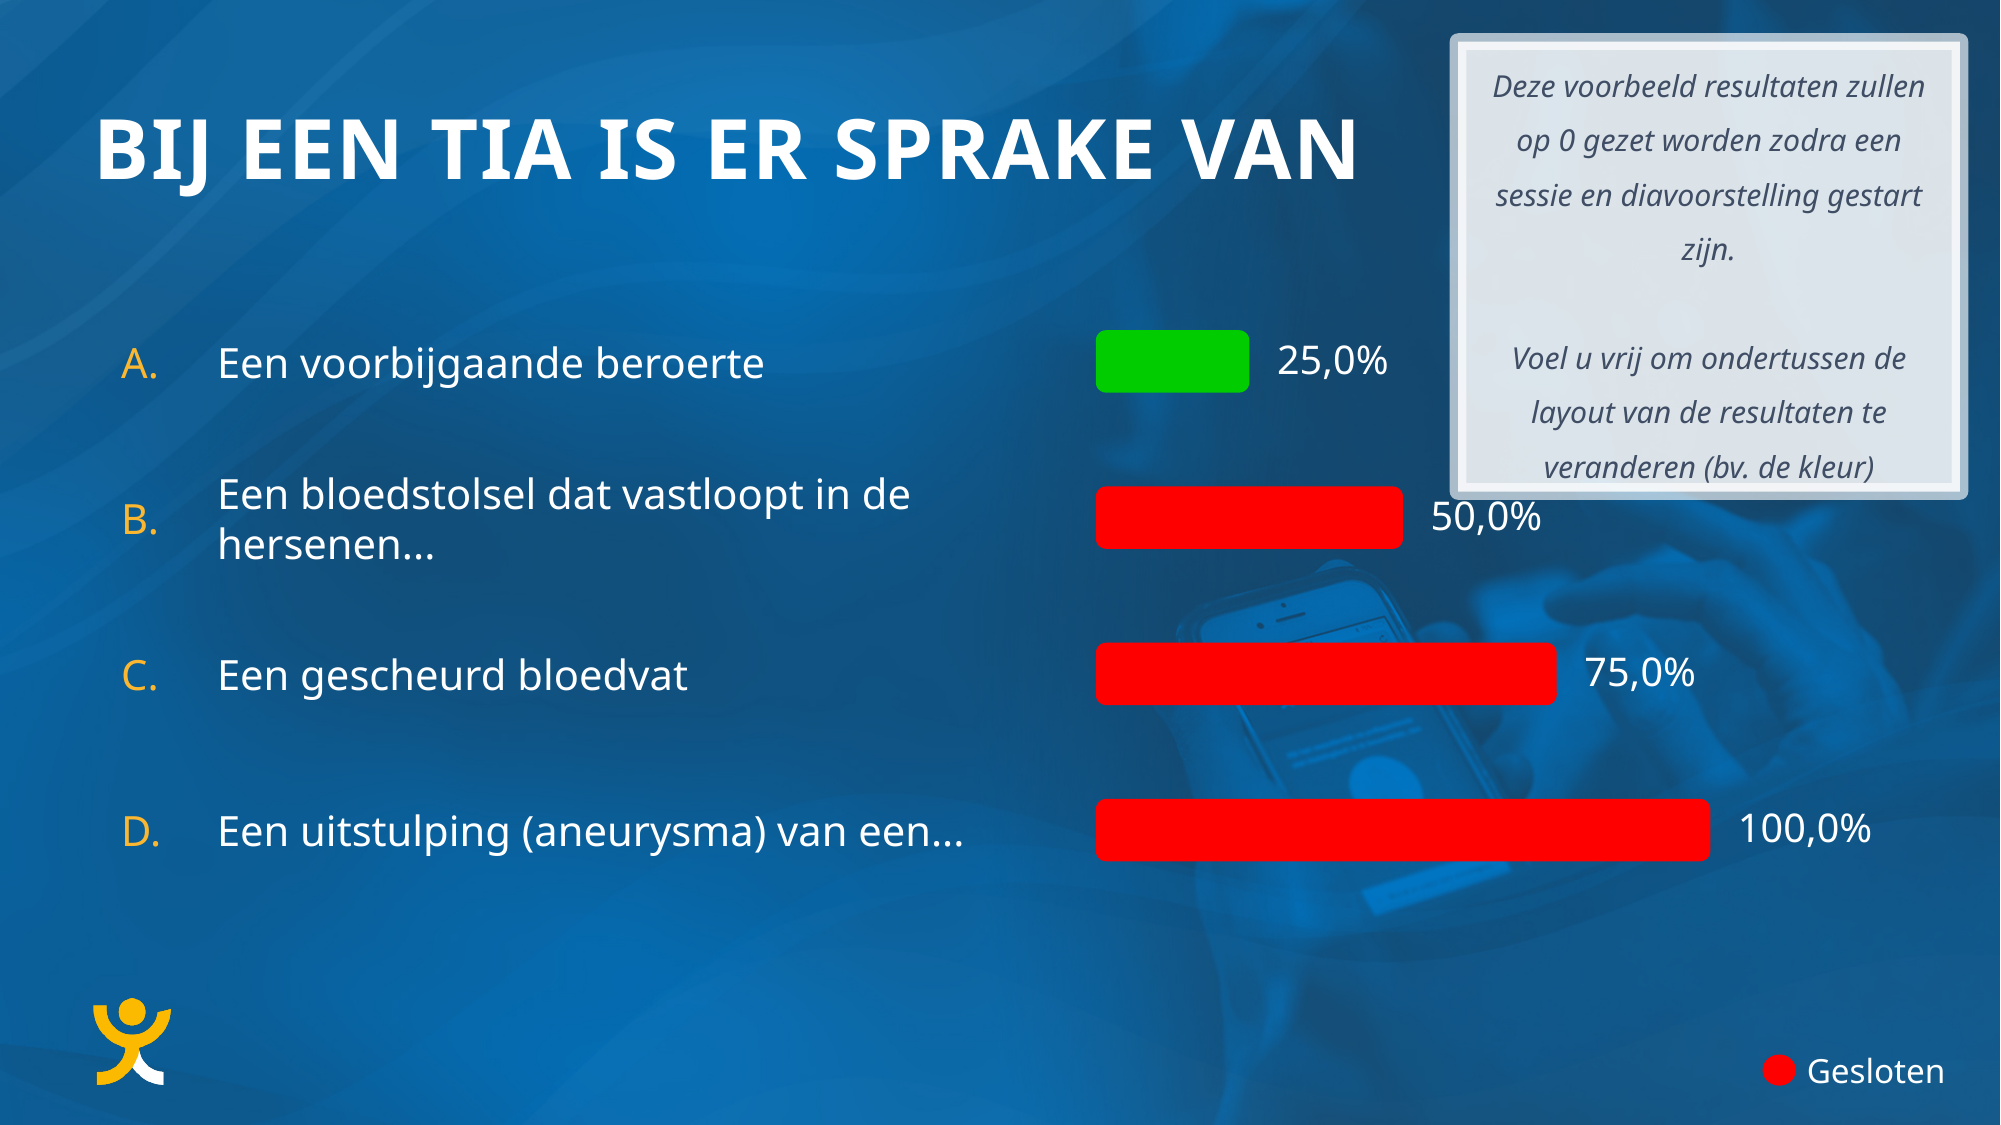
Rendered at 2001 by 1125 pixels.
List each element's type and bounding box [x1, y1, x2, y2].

text_box [1749, 1042, 1981, 1098]
text_box [93, 276, 1901, 915]
picture [0, 0, 2000, 1125]
